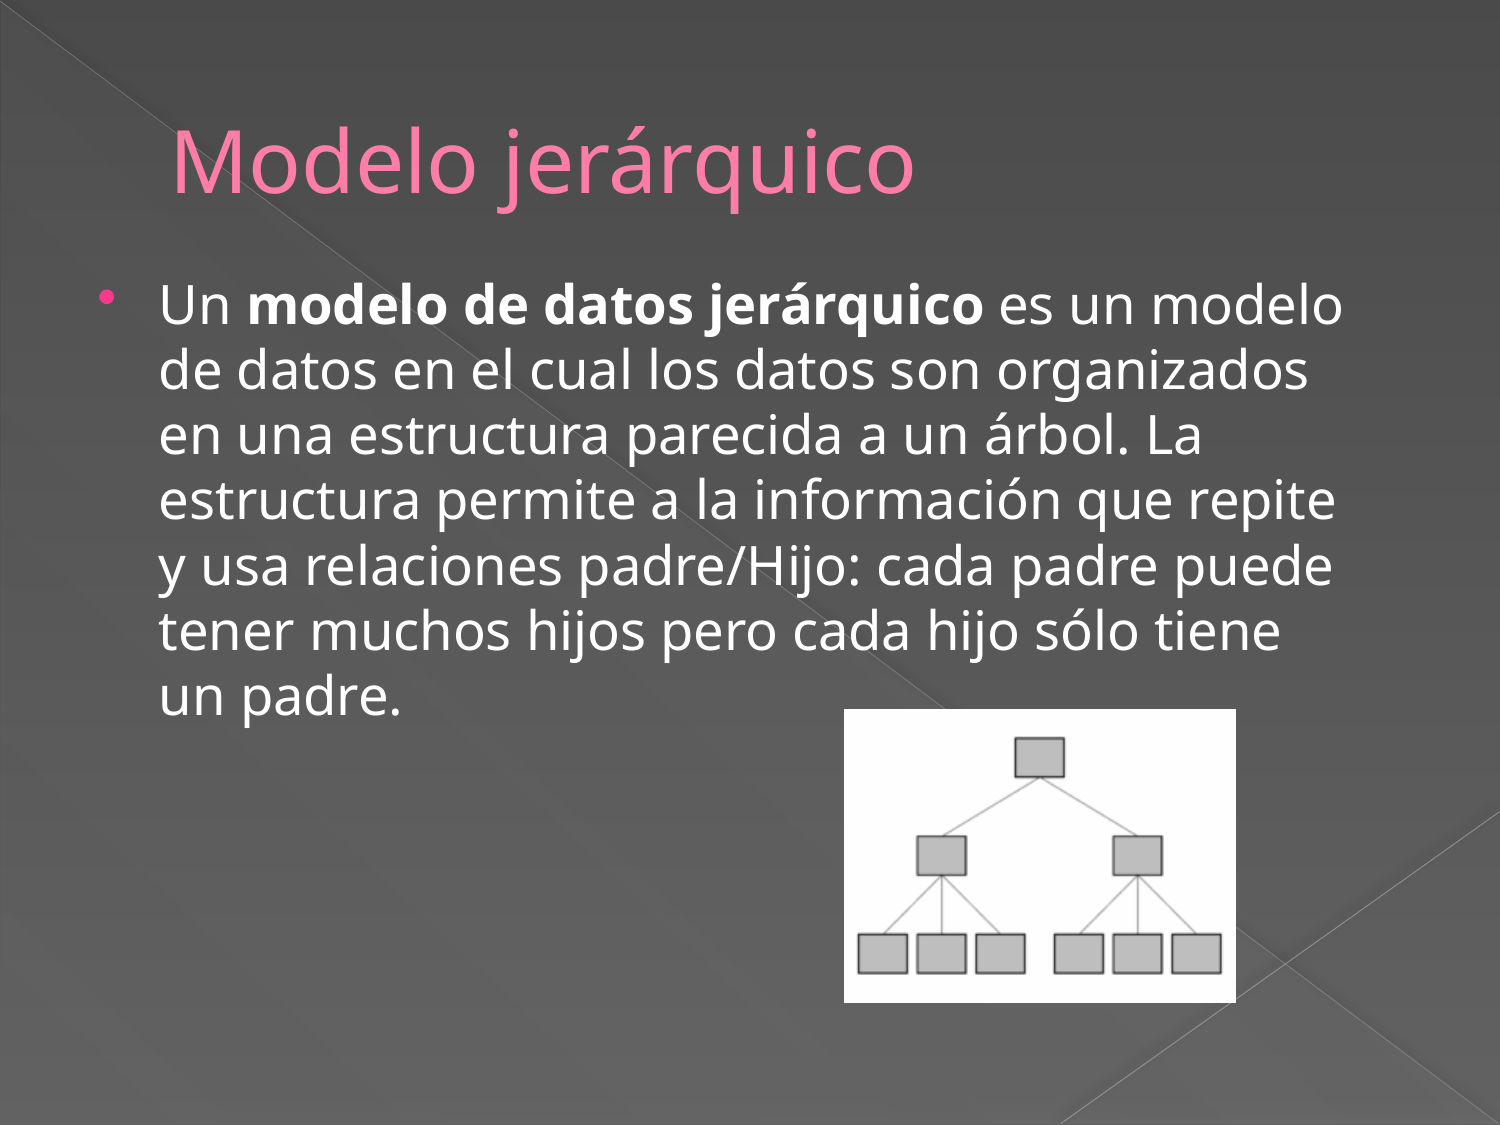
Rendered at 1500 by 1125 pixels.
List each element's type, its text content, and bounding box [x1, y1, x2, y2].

list Un modelo de datos jerárquico es un modelo de datos en el cual los datos son organizados en una estructura parecida a un árbol. La estructura permite a la información que repite y usa relaciones padre/Hijo: cada padre puede tener muchos hijos pero cada hijo sólo tiene un padre. [75, 262, 1376, 740]
title Modelo jerárquico [75, 43, 1425, 274]
picture [844, 709, 1236, 1004]
